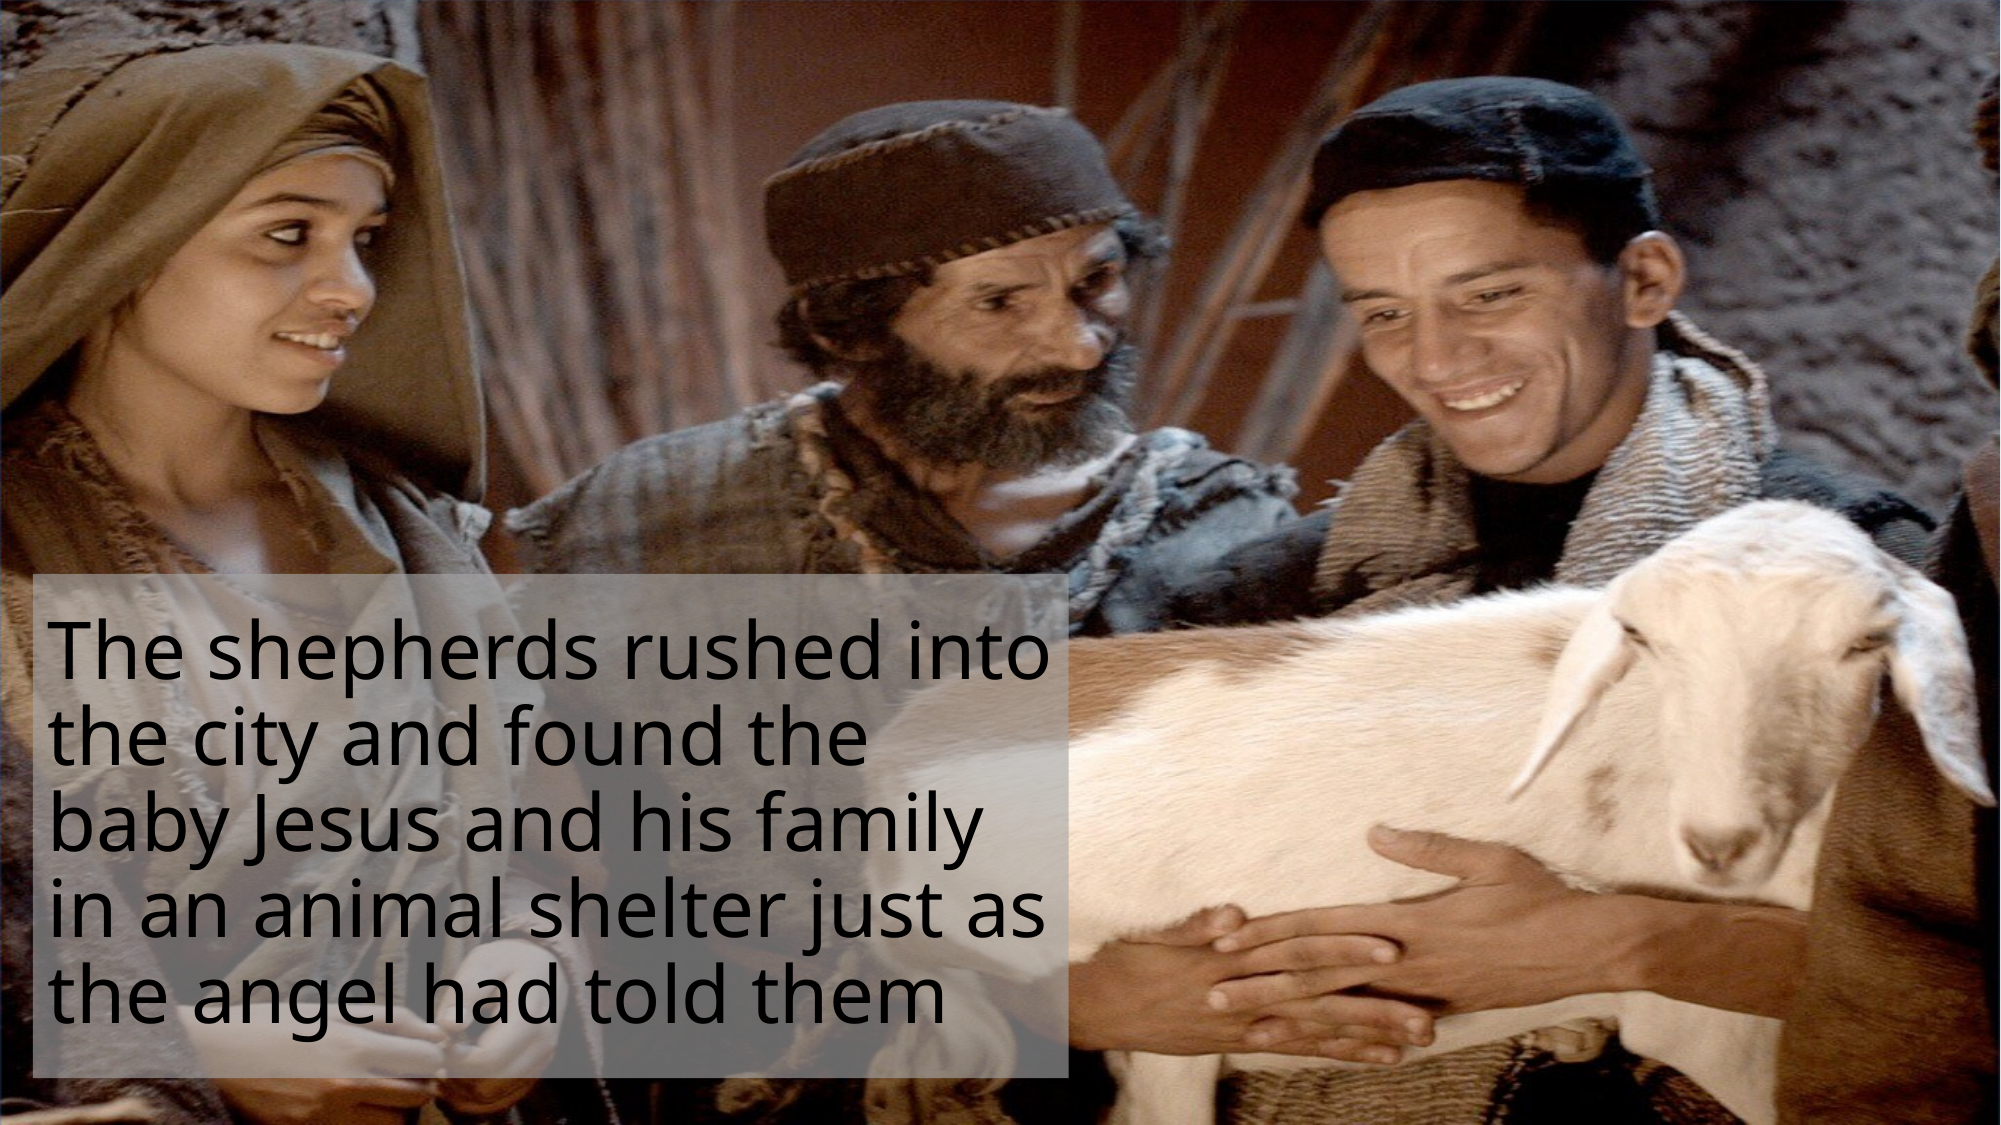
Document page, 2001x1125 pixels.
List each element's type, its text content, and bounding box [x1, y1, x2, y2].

picture [0, 0, 2001, 1125]
title The shepherds rushed into the city and found the baby Jesus and his family in an animal shelter just as the angel had told them [32, 573, 1069, 1079]
